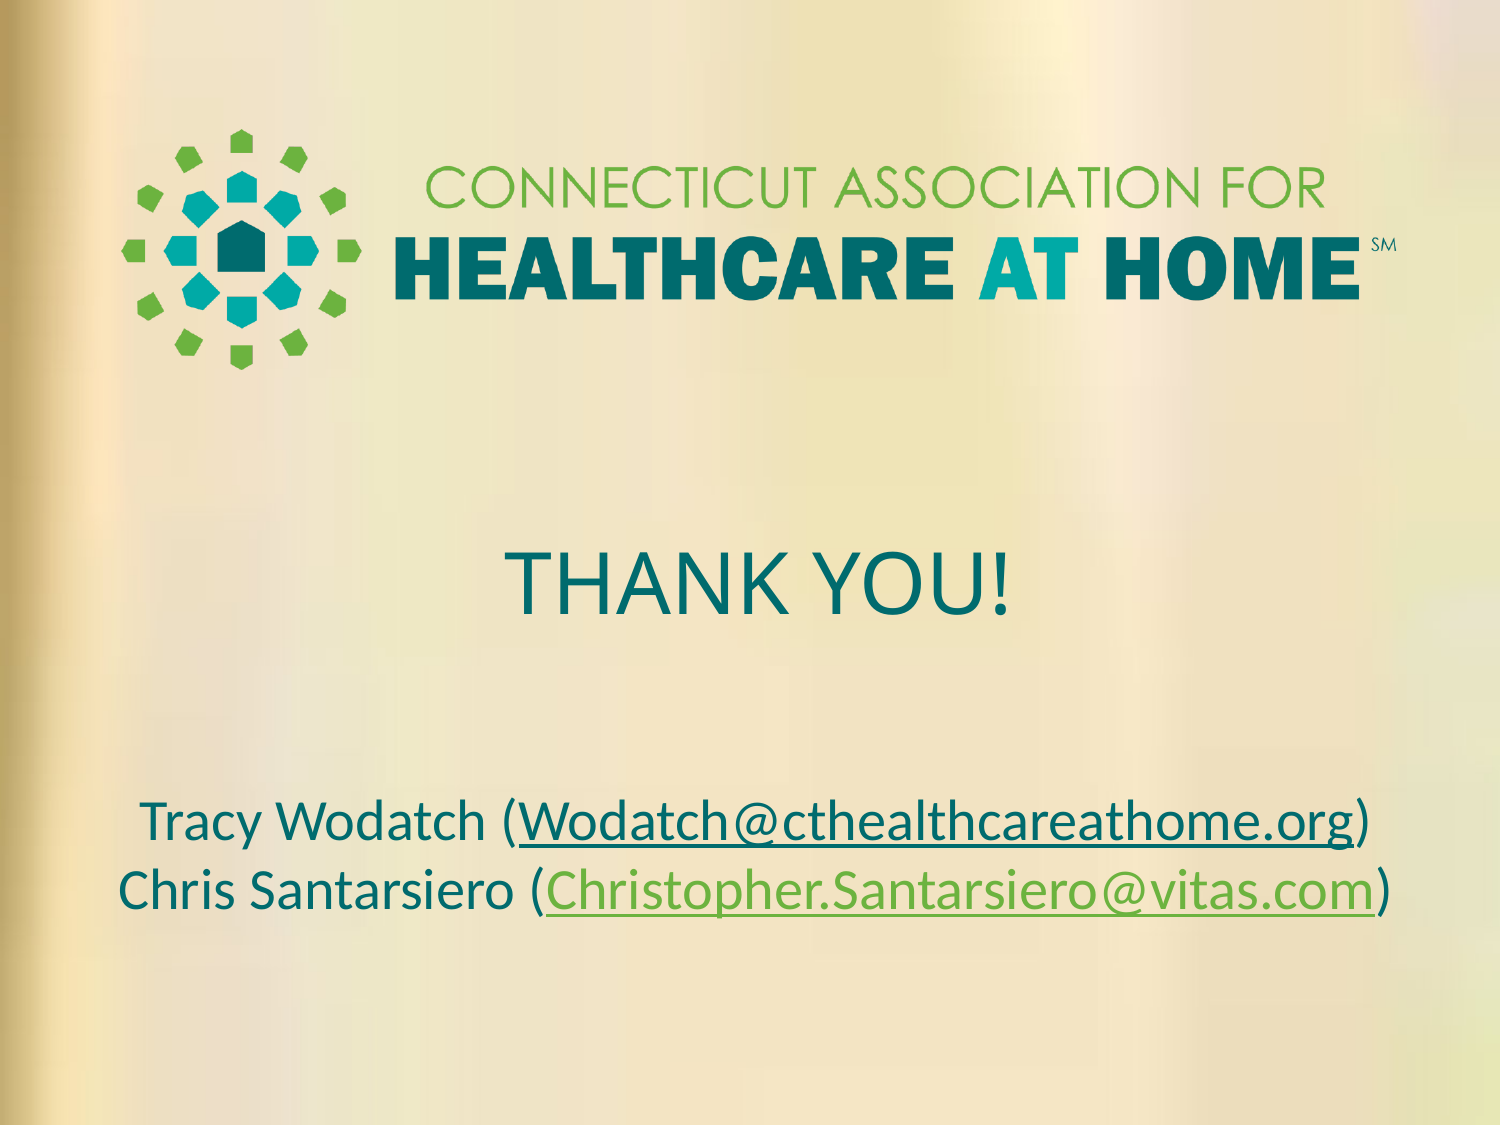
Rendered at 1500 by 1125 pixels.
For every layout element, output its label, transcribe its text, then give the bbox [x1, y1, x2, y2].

text_box [74, 687, 1438, 938]
title Tracy Wodatch (Wodatch@cthealthcareathome.org) Chris Santarsiero (Christopher.Santarsiero@vitas.com) [75, 707, 1450, 996]
subtitle THANK YOU! [233, 428, 1284, 641]
picture [0, 0, 1500, 1125]
